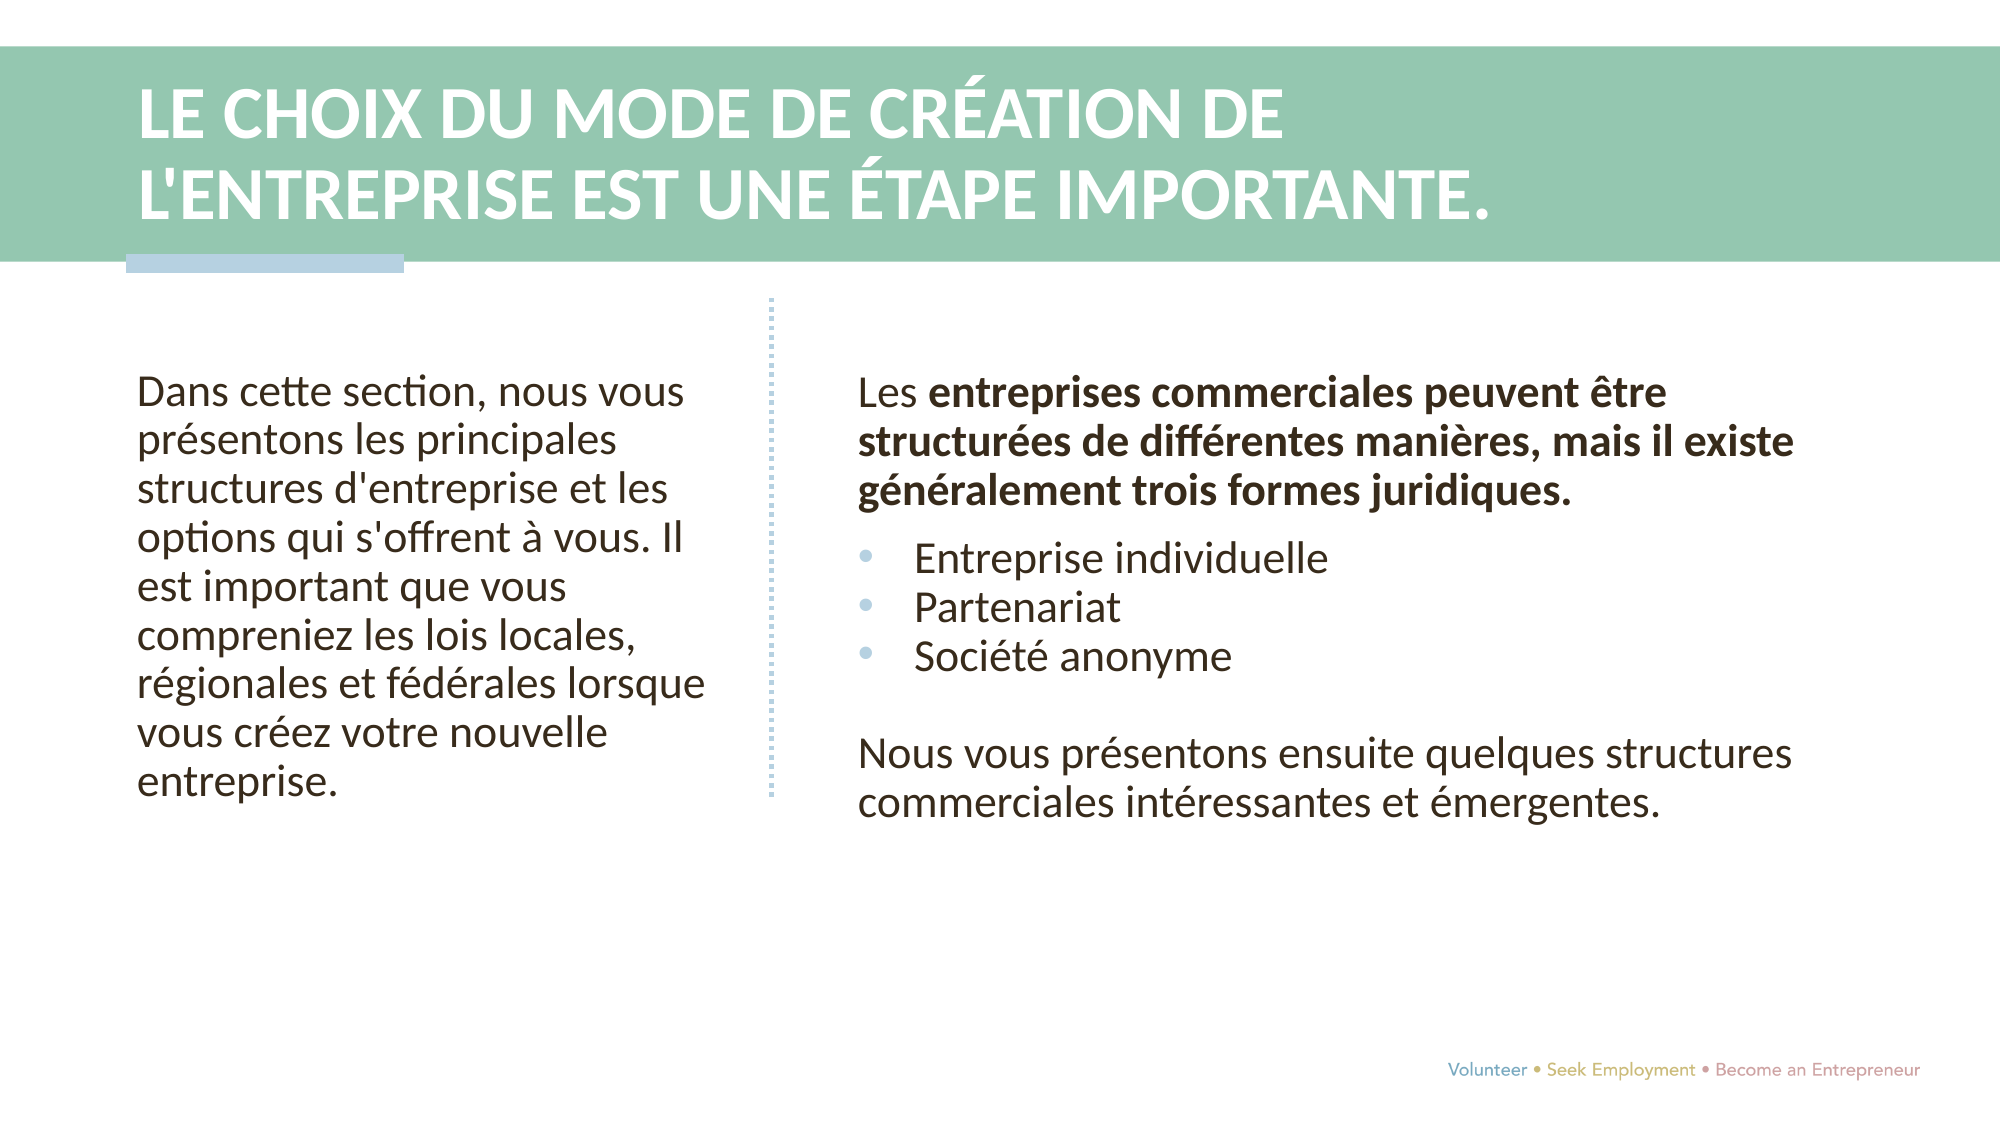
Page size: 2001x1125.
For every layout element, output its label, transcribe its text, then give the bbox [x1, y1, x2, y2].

text_box Dans cette section, nous vous présentons les principales structures d'entreprise et les options qui s'offrent à vous. Il est important que vous compreniez les lois locales, régionales et fédérales lorsque vous créez votre nouvelle entreprise. [121, 358, 743, 1023]
text_box Les entreprises commerciales peuvent être structurées de différentes manières, mais il existe généralement trois formes juridiques. Entreprise individuelle Partenariat Société anonyme Nous vous présentons ensuite quelques structures commerciales intéressantes et émergentes. [842, 360, 1871, 1024]
picture [1418, 1046, 1971, 1103]
list LE CHOIX DU MODE DE CRÉATION DE L'ENTREPRISE EST UNE ÉTAPE IMPORTANTE. [123, 62, 1691, 247]
